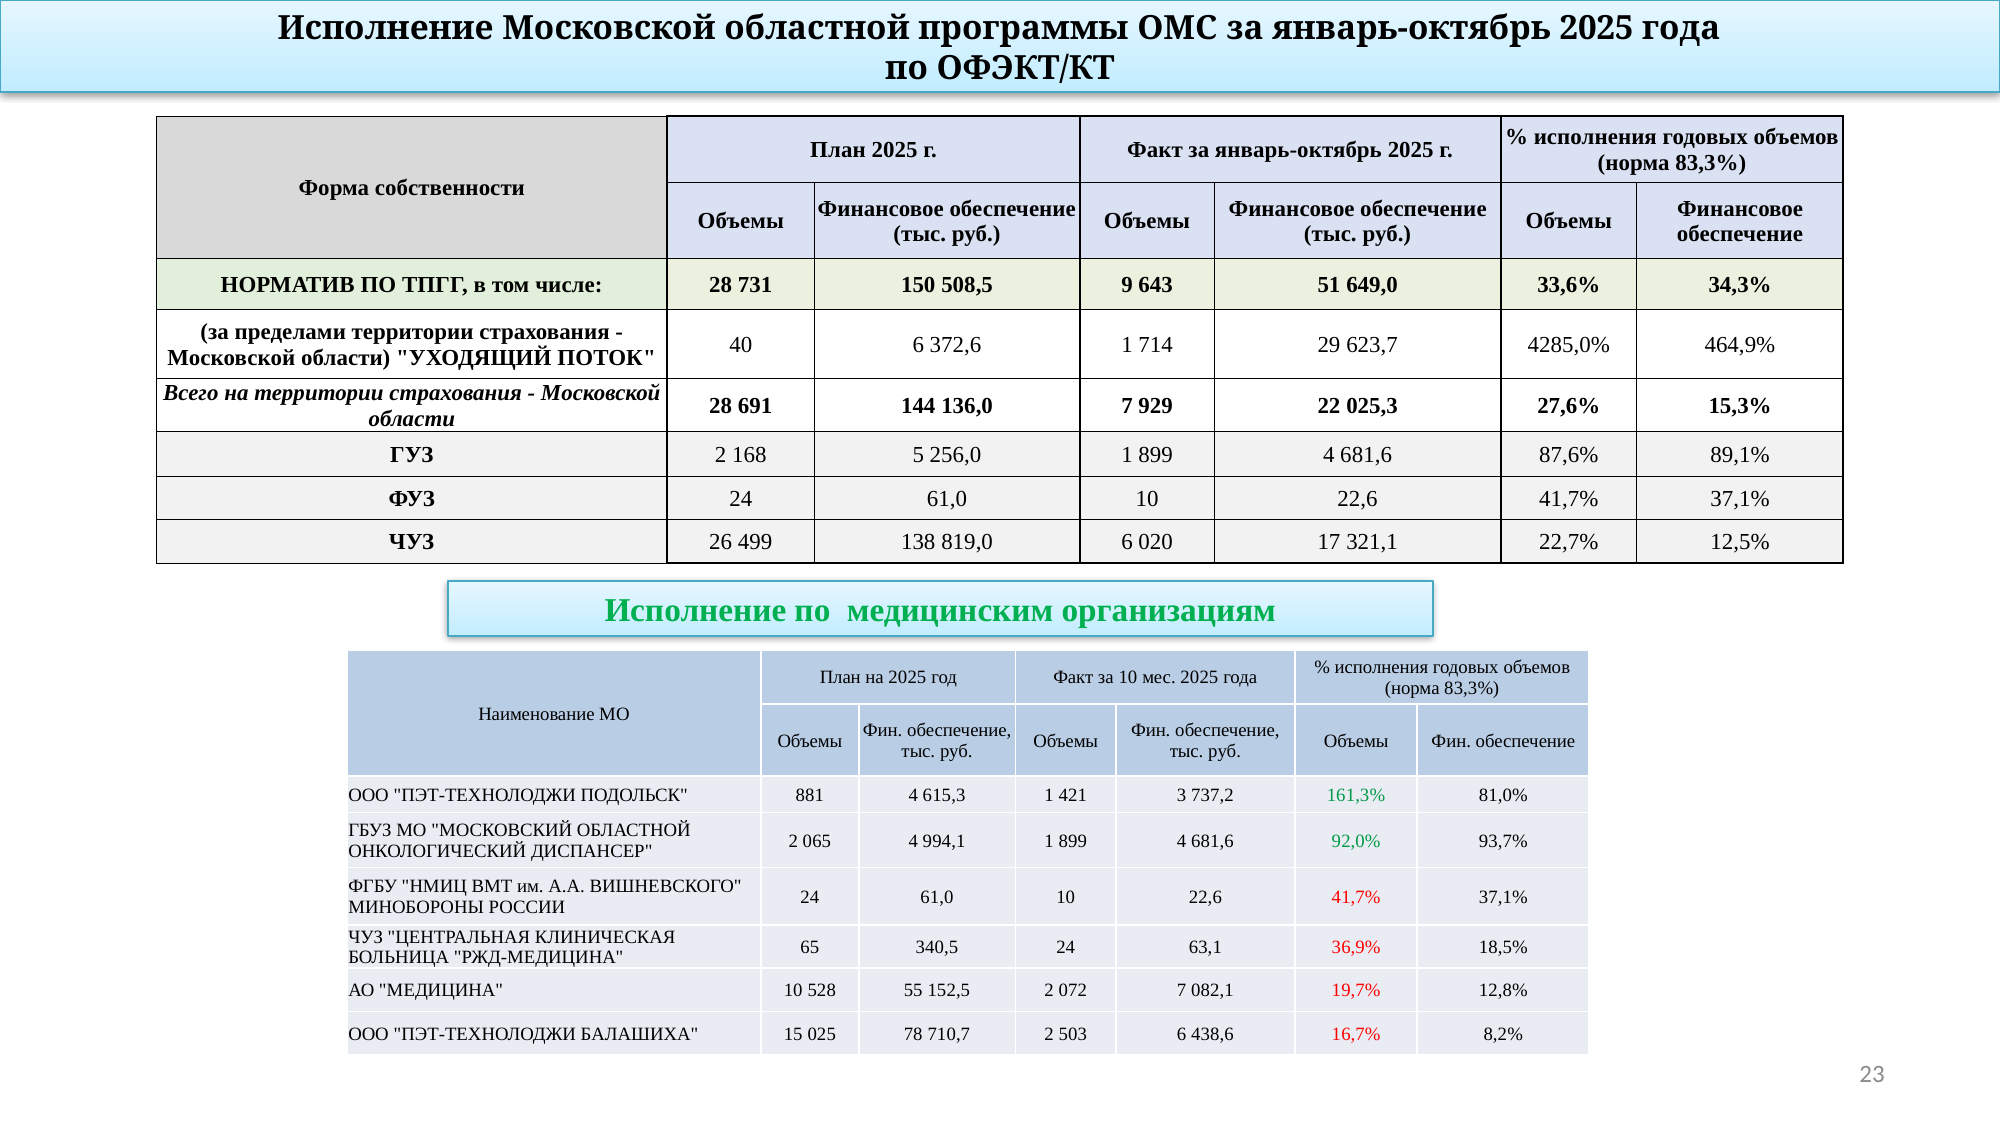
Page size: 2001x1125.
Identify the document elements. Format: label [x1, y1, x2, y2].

table_cell [815, 477, 1079, 519]
table_cell [1637, 432, 1842, 476]
table_cell [762, 1012, 858, 1054]
table_cell [1117, 926, 1294, 967]
table_cell [1418, 777, 1588, 812]
table_cell [157, 477, 666, 519]
table_cell [762, 777, 858, 812]
table_cell [1215, 183, 1500, 258]
table_cell [860, 969, 1015, 1011]
table_cell [1418, 868, 1588, 924]
table_cell [1016, 868, 1115, 924]
table_cell [762, 926, 858, 967]
table_cell [1117, 705, 1294, 775]
table_cell [668, 432, 814, 476]
table_cell [1016, 777, 1115, 812]
table_cell [1502, 183, 1636, 258]
table_cell [1637, 310, 1842, 378]
table_cell [348, 969, 760, 1011]
table_cell [668, 183, 814, 258]
table_cell [157, 259, 666, 309]
table_cell [860, 705, 1015, 775]
table_cell [1296, 813, 1416, 867]
table_cell [1215, 477, 1500, 519]
table_cell [1502, 379, 1636, 431]
table_cell [1117, 777, 1294, 812]
table_cell [1296, 926, 1416, 967]
table_cell [1215, 432, 1500, 476]
table_cell [1117, 969, 1294, 1011]
table_cell [1016, 813, 1115, 867]
table_cell [860, 813, 1015, 867]
table_cell [1296, 868, 1416, 924]
table_cell [1418, 926, 1588, 967]
table_cell [1081, 183, 1214, 258]
table_cell [1637, 379, 1842, 431]
table_header [1016, 651, 1294, 703]
table_cell [762, 969, 858, 1011]
table_cell [668, 520, 814, 562]
table_cell [348, 777, 760, 812]
table_cell [157, 432, 666, 476]
table_cell [1296, 969, 1416, 1011]
table_cell [1502, 310, 1636, 378]
table_cell [1081, 477, 1214, 519]
table_cell [1016, 705, 1115, 775]
table_cell [1215, 520, 1500, 562]
table_cell [668, 477, 814, 519]
table_cell [860, 1012, 1015, 1054]
table_cell [815, 259, 1079, 309]
table_header [157, 117, 666, 258]
table_cell [1418, 813, 1588, 867]
table_cell [860, 926, 1015, 967]
table_cell [348, 868, 760, 924]
table_cell [815, 520, 1079, 562]
table_cell [1502, 259, 1636, 309]
table_cell [860, 777, 1015, 812]
table_cell [1215, 379, 1500, 431]
table_cell [1081, 310, 1214, 378]
table_header [1081, 117, 1500, 182]
table_cell [157, 379, 666, 431]
table_cell [1637, 183, 1842, 258]
table_cell [1117, 868, 1294, 924]
table_cell [668, 259, 814, 309]
table_header [348, 651, 760, 775]
table_cell [815, 183, 1079, 258]
table_cell [668, 379, 814, 431]
table_cell [1637, 520, 1842, 562]
table_cell [157, 520, 666, 563]
table_cell [1418, 1012, 1588, 1054]
text_box [447, 580, 1434, 637]
table_cell [348, 813, 760, 867]
table_cell [1296, 705, 1416, 775]
table_cell [157, 310, 666, 378]
table_cell [815, 310, 1079, 378]
table_cell [1215, 310, 1500, 378]
table_cell [668, 310, 814, 378]
table_cell [1637, 259, 1842, 309]
table_cell [1296, 777, 1416, 812]
table_cell [815, 432, 1079, 476]
table_cell [762, 705, 858, 775]
table_cell [1637, 477, 1842, 519]
table_cell [1117, 1012, 1294, 1054]
table_cell [1081, 379, 1214, 431]
table_cell [762, 868, 858, 924]
table_cell [1502, 432, 1636, 476]
table_cell [1016, 969, 1115, 1011]
slide_number [1433, 1042, 1900, 1103]
table_cell [815, 379, 1079, 431]
table_cell [1081, 259, 1214, 309]
table_cell [1081, 432, 1214, 476]
table_cell [1016, 926, 1115, 967]
table_header [668, 117, 1079, 182]
table_cell [348, 926, 760, 967]
table_cell [1296, 1012, 1416, 1054]
table_cell [1502, 520, 1636, 562]
table_cell [860, 868, 1015, 924]
table_header [1502, 117, 1842, 182]
table_cell [1016, 1012, 1115, 1054]
title [0, 0, 2000, 93]
table_cell [1418, 969, 1588, 1011]
table_cell [1215, 259, 1500, 309]
table_header [1296, 651, 1588, 703]
table_cell [1081, 520, 1214, 562]
table_cell [1502, 477, 1636, 519]
table_header [762, 651, 1015, 703]
table_cell [1418, 705, 1588, 775]
table_cell [1117, 813, 1294, 867]
table_cell [762, 813, 858, 867]
table_cell [348, 1012, 760, 1054]
